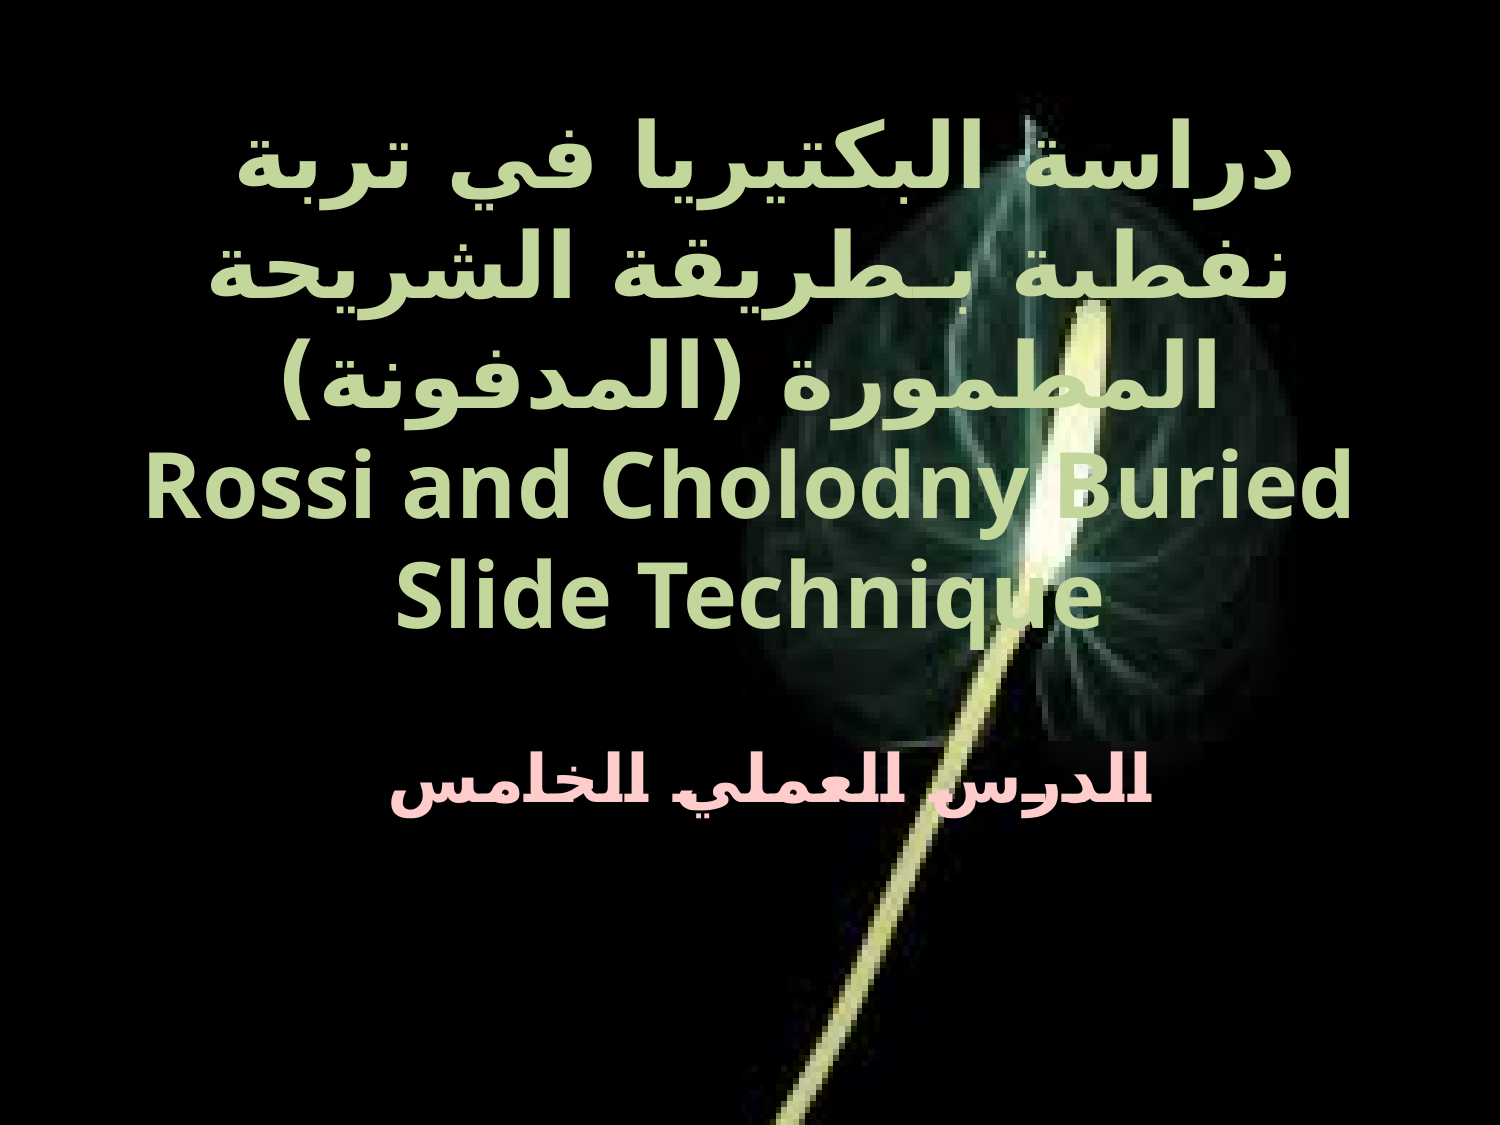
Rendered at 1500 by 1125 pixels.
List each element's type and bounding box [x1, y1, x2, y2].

list [0, 0, 1500, 1125]
